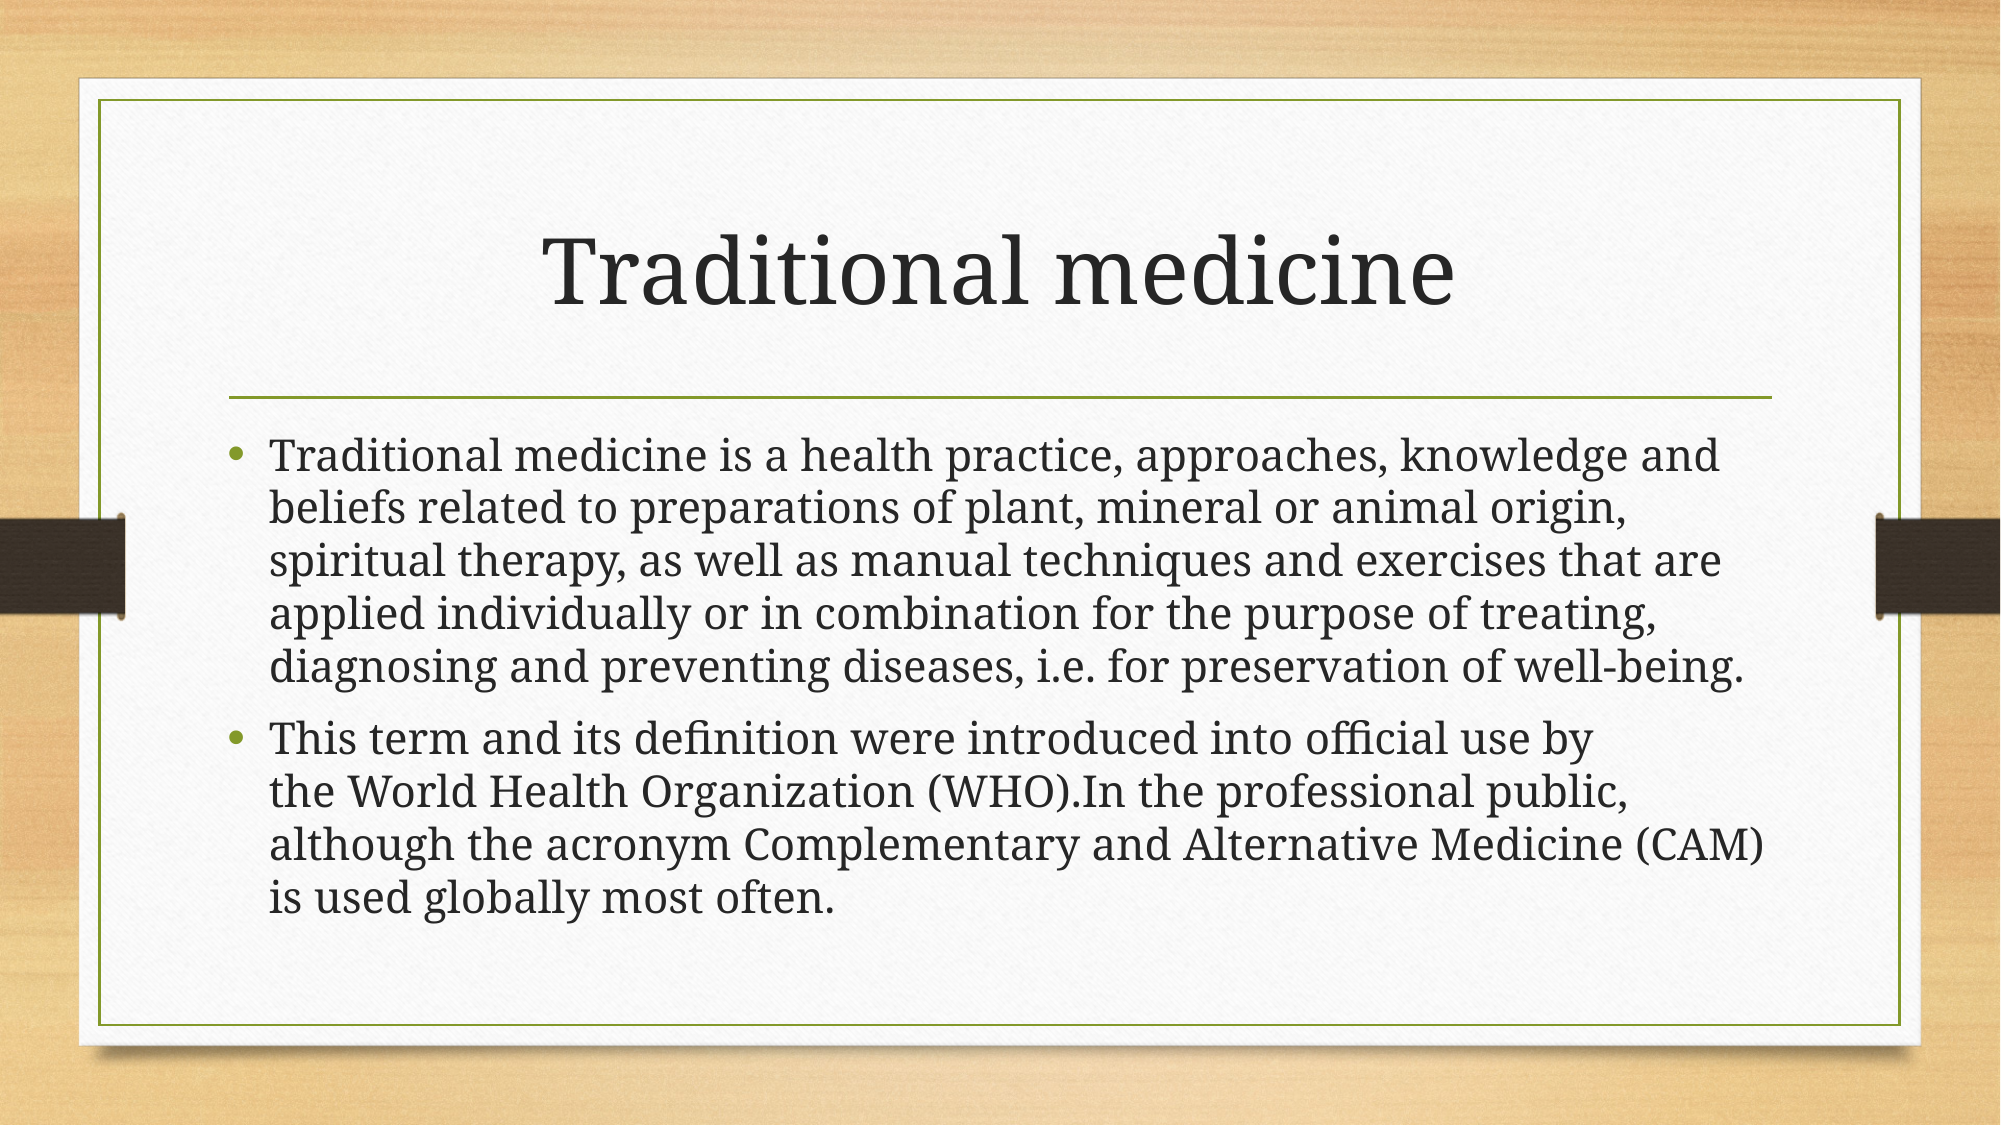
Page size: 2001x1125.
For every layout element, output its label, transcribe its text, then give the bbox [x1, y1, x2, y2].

list Traditional medicine is a health practice, approaches, knowledge and beliefs related to preparations of plant, mineral or animal origin, spiritual therapy, as well as manual techniques and exercises that are applied individually or in combination for the purpose of treating, diagnosing and preventing diseases, i.e. for preservation of well-being. This term and its definition were introduced into official use by the World Health Organization (WHO).In the professional public, although the acronym Complementary and Alternative Medicine (CAM) is used globally most often. [212, 419, 1788, 964]
picture [0, 0, 2001, 1125]
title Traditional medicine [212, 161, 1788, 375]
